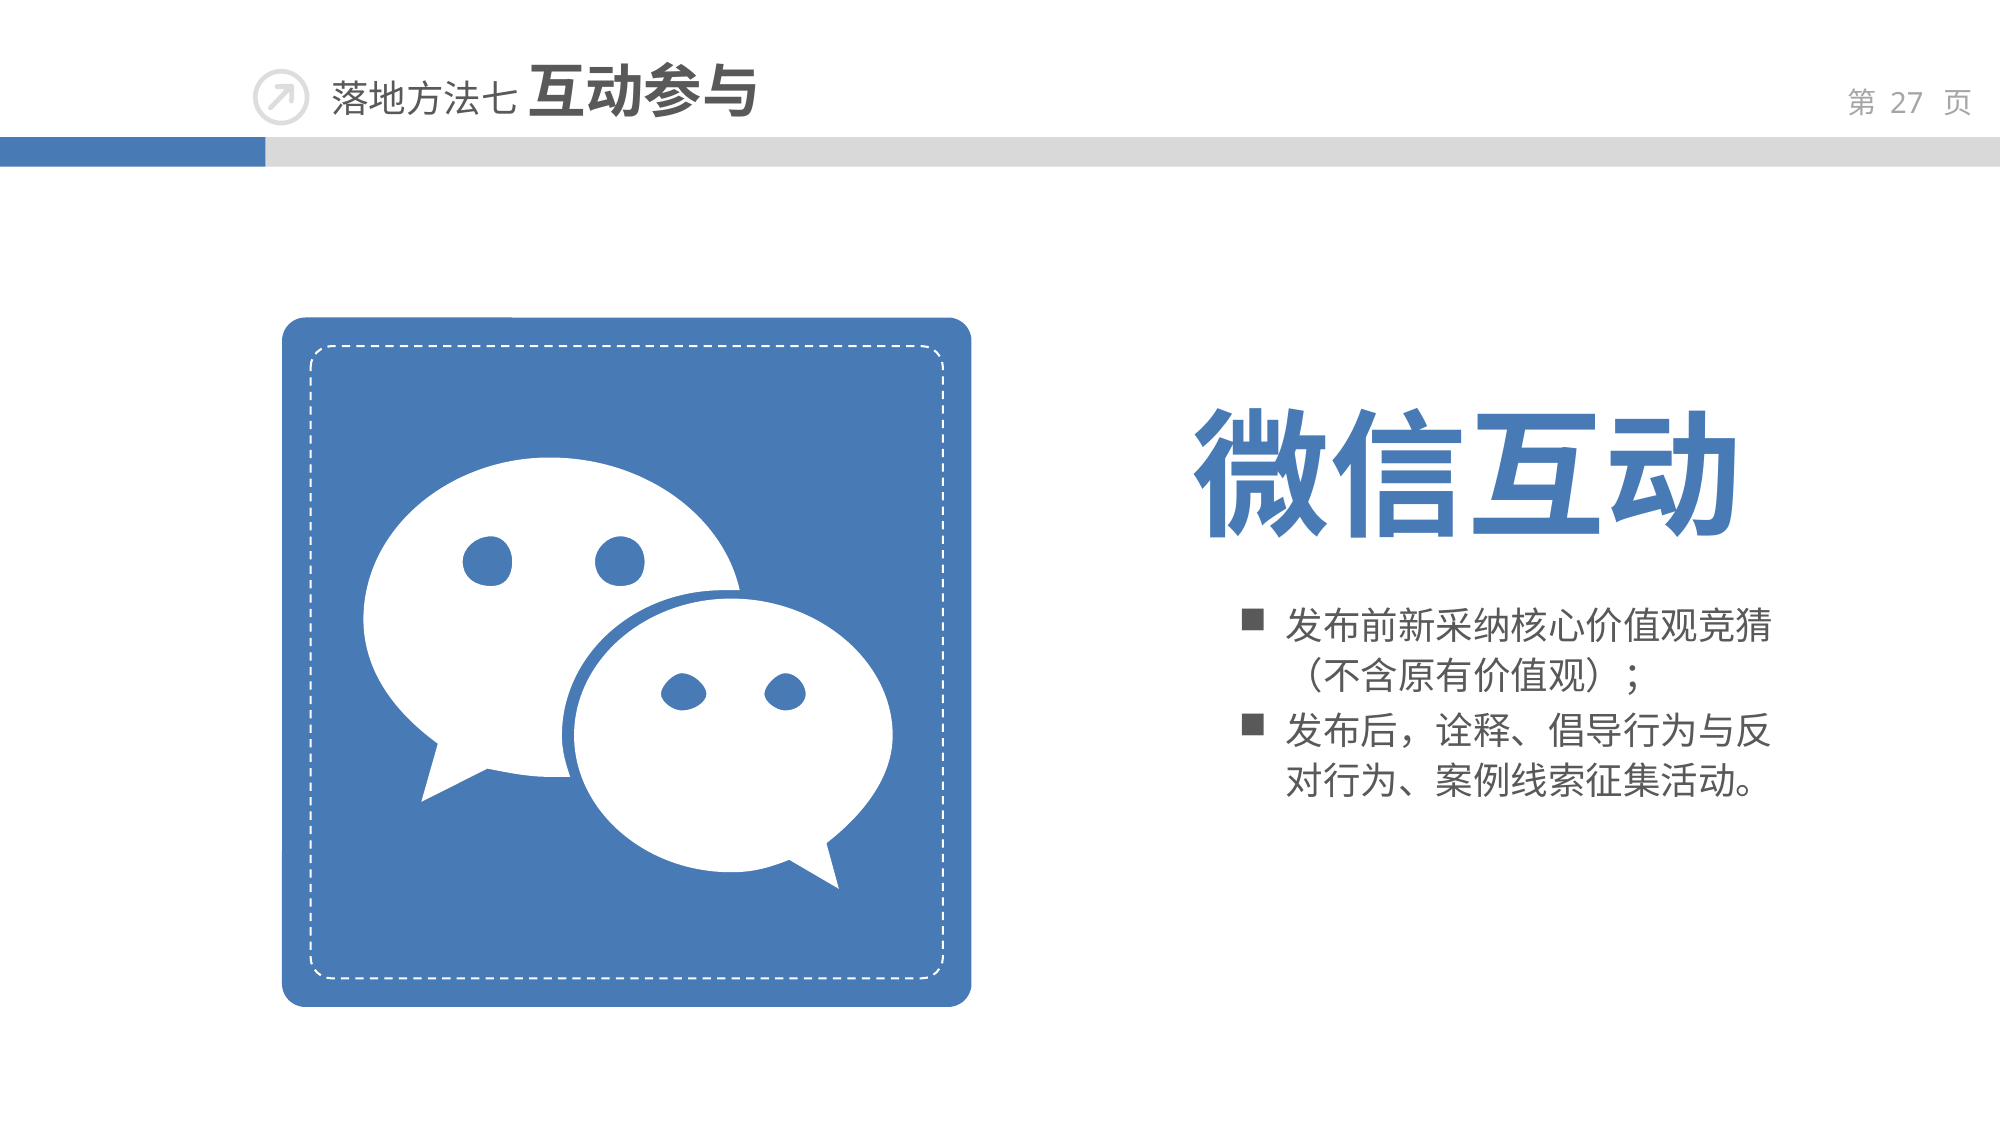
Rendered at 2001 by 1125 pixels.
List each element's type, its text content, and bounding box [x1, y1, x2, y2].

text_box 微信互动 [1177, 380, 1757, 561]
text_box 发布前新采纳核心价值观竞猜（不含原有价值观）； 发布后，诠释、倡导行为与反对行为、案例线索征集活动。 [1224, 590, 1800, 810]
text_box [363, 457, 893, 889]
